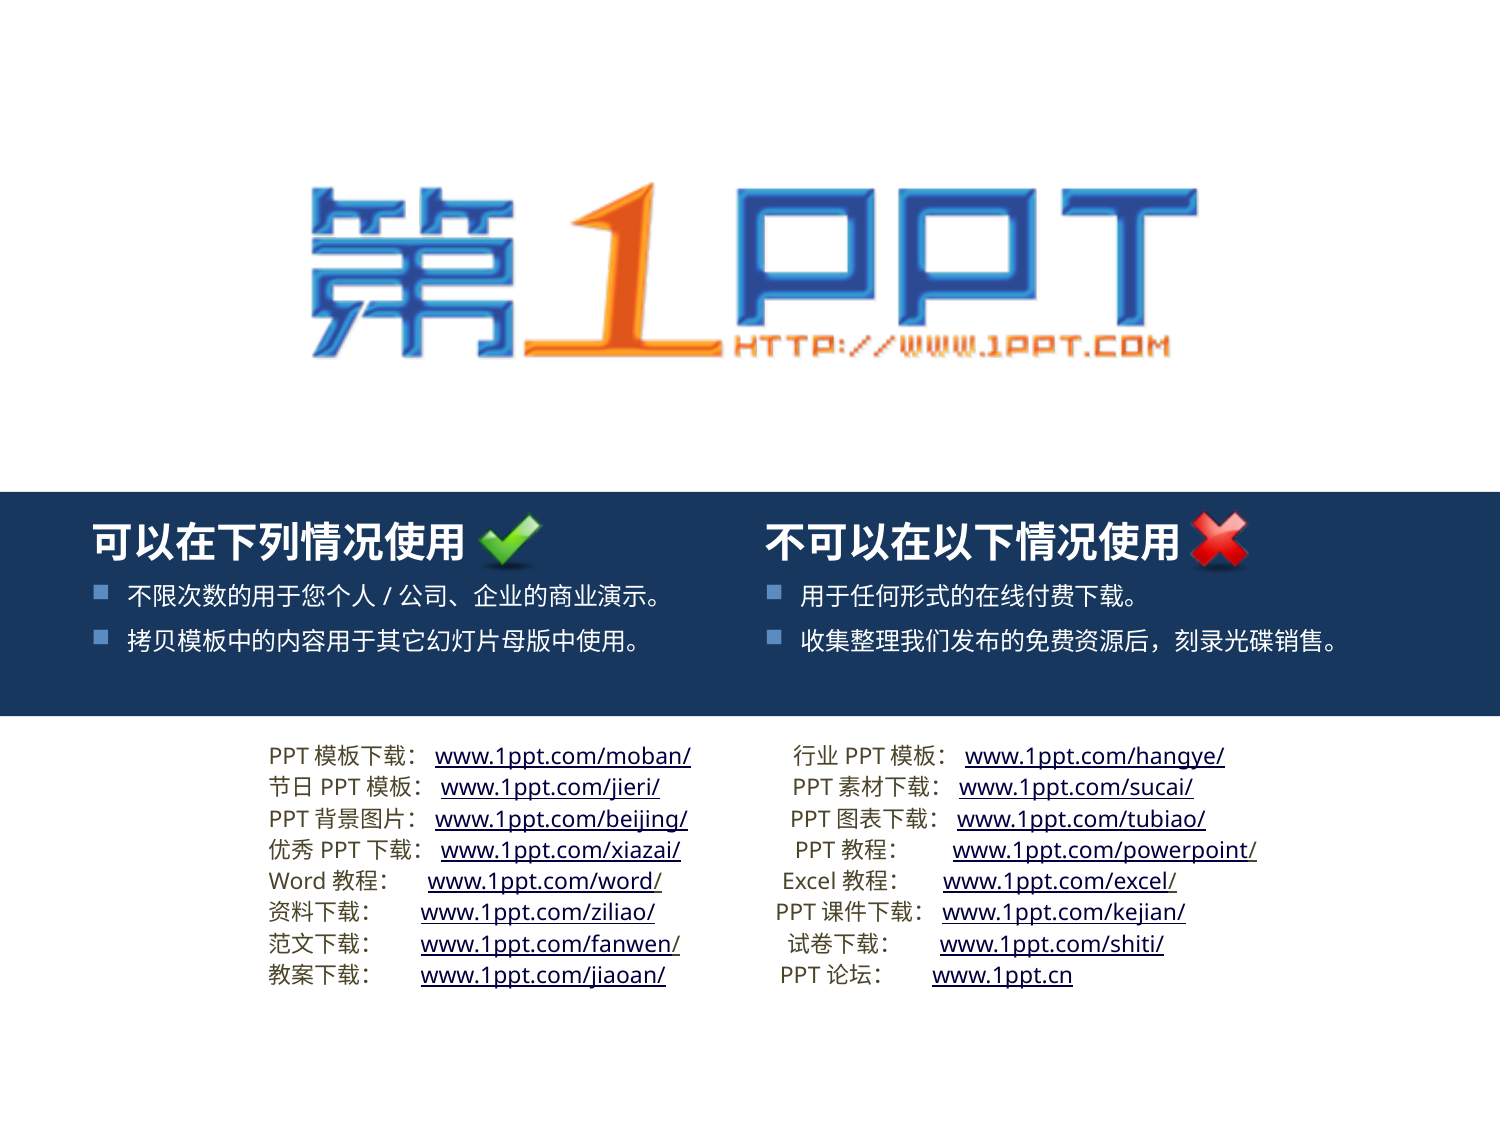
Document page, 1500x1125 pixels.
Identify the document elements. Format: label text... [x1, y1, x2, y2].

text_box 不可以在以下情况使用 用于任何形式的在线付费下载。 收集整理我们发布的免费资源后，刻录光碟销售。 [750, 508, 1424, 762]
text_box [0, 491, 1500, 717]
picture [477, 507, 544, 573]
picture [1186, 507, 1252, 573]
text_box PPT模板下载：www.1ppt.com/moban/ 行业PPT模板：www.1ppt.com/hangye/ 节日PPT模板：www.1ppt.com/jieri/ PPT素材下载：www.1ppt.com/sucai/ PPT背景图片：www.1ppt.com/beijing/ PPT图表下载：www.1ppt.com/tubiao/ 优秀PPT下载：www.1ppt.com/xiazai/ PPT教程： www.1ppt.com/powerpoint/ Word教程： www.1ppt.com/word/ Excel教程： www.1ppt.com/excel/ 资料下载： www.1ppt.com/ziliao/ PPT课件下载：www.1ppt.com/kejian/ 范文下载： www.1ppt.com/fanwen/ 试卷下载： www.1ppt.com/shiti/ 教案下载： www.1ppt.com/jiaoan/ PPT论坛： www.1ppt.cn [252, 762, 1315, 1008]
picture [134, 51, 1400, 492]
text_box 可以在下列情况使用 不限次数的用于您个人/公司、企业的商业演示。 拷贝模板中的内容用于其它幻灯片母版中使用。 [76, 508, 750, 774]
